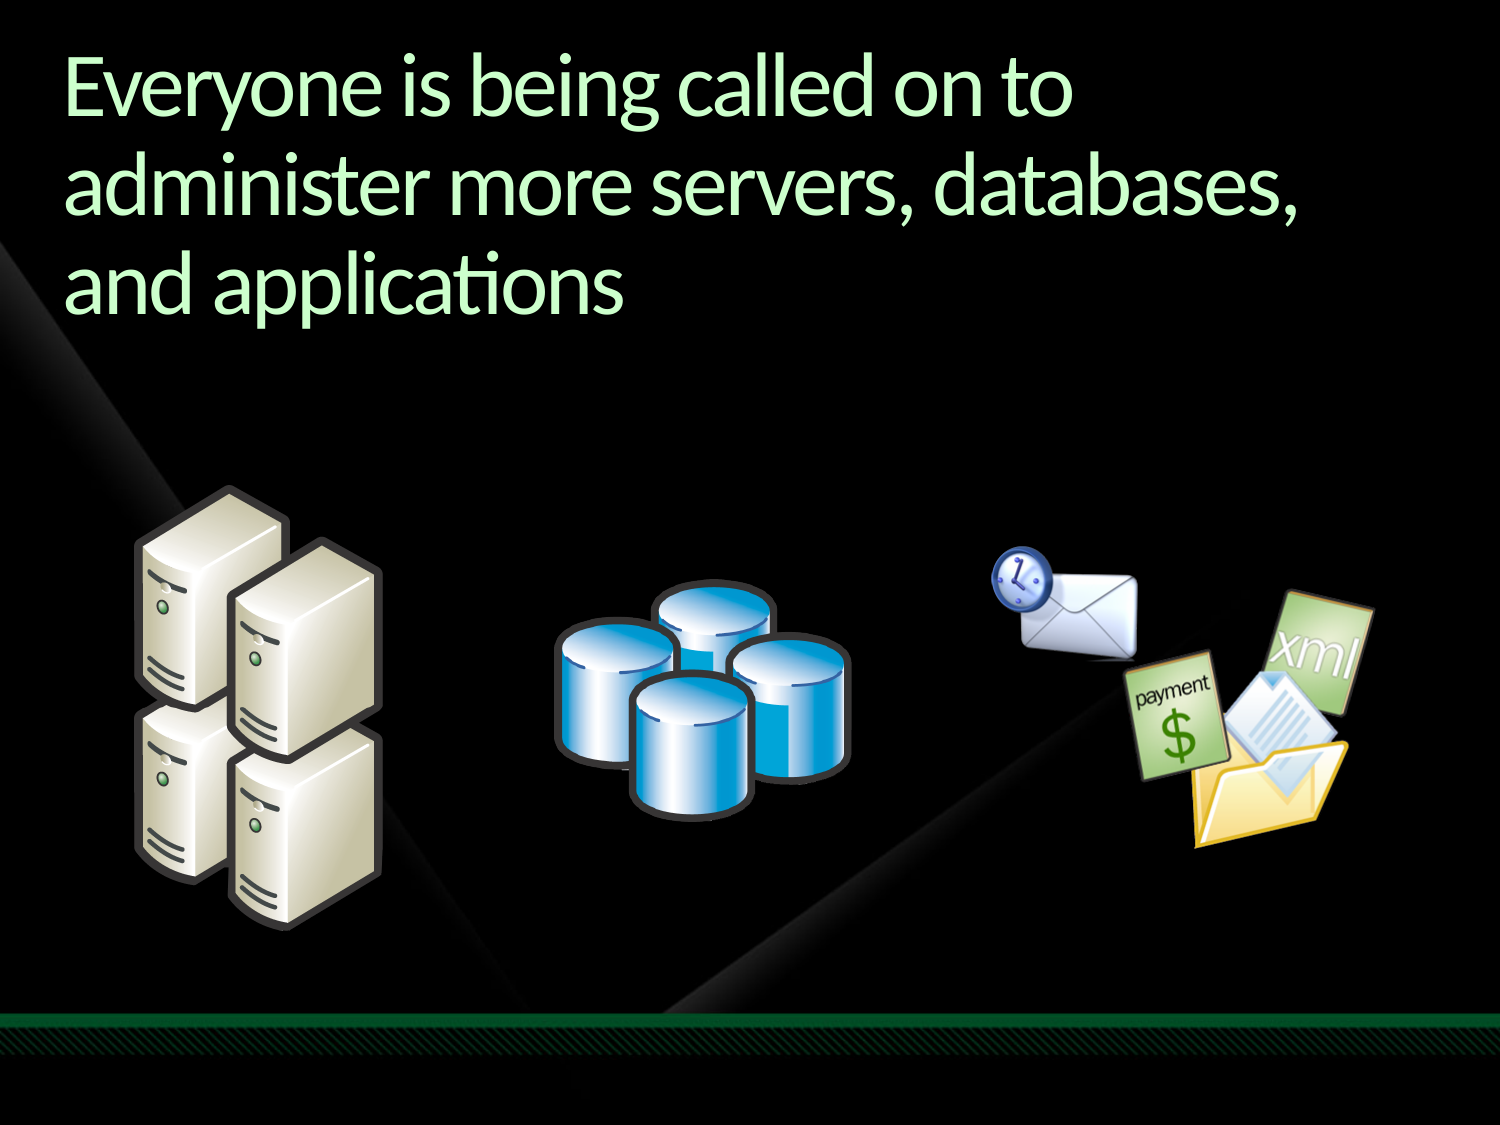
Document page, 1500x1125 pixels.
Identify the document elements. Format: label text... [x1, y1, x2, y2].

title Everyone is being called on to administer more servers, databases, and applications [62, 37, 1438, 338]
picture [0, 0, 1500, 1125]
